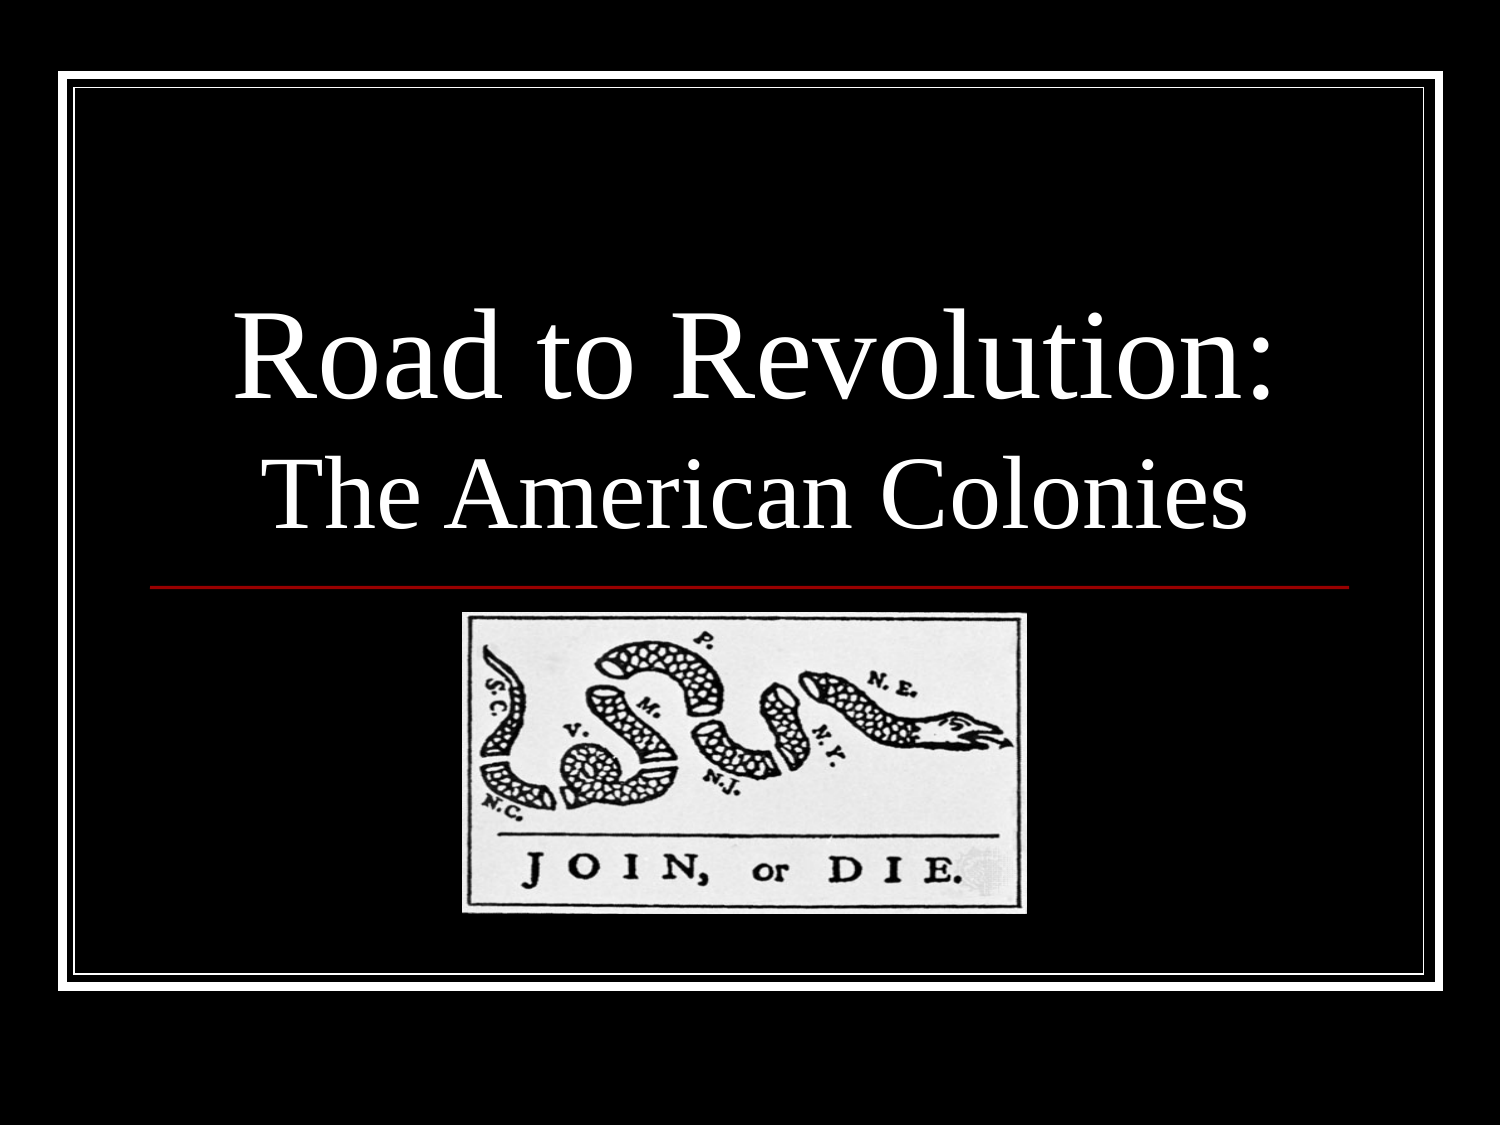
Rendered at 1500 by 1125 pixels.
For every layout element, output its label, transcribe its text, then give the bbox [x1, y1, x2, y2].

picture [462, 612, 1027, 914]
text_box Road to Revolution: The American Colonies [199, 137, 1313, 557]
text_box [224, 641, 1275, 949]
